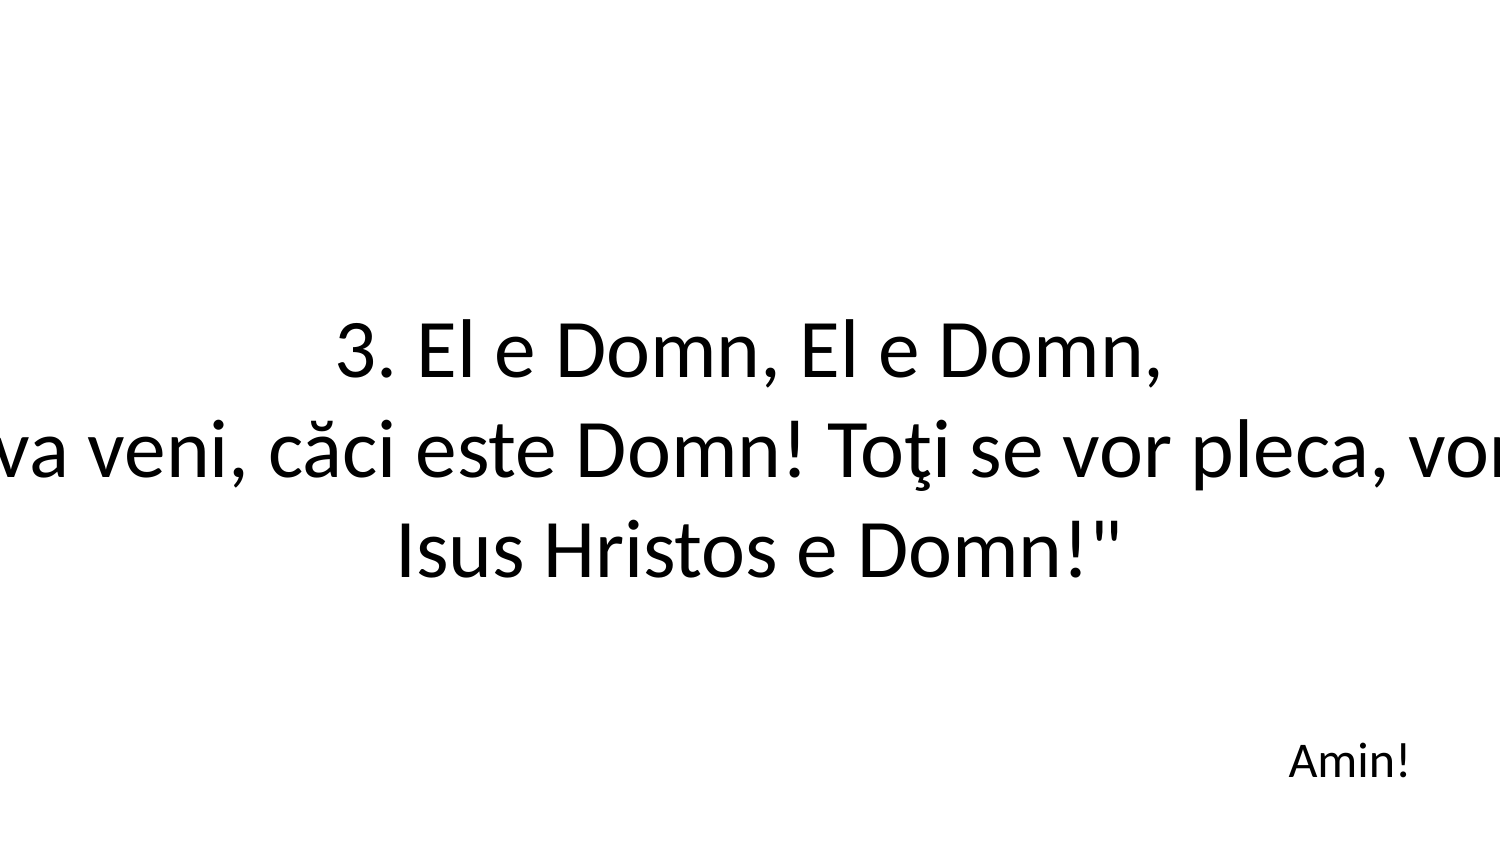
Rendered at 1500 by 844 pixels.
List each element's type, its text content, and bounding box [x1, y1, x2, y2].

text_box Amin! [1273, 674, 1427, 795]
text_box 3. El e Domn, El e Domn, El cu slavă va veni, căci este Domn! Toţi se vor pleca, vor mărturisi: Isus Hristos e Domn!" [0, 242, 1500, 602]
